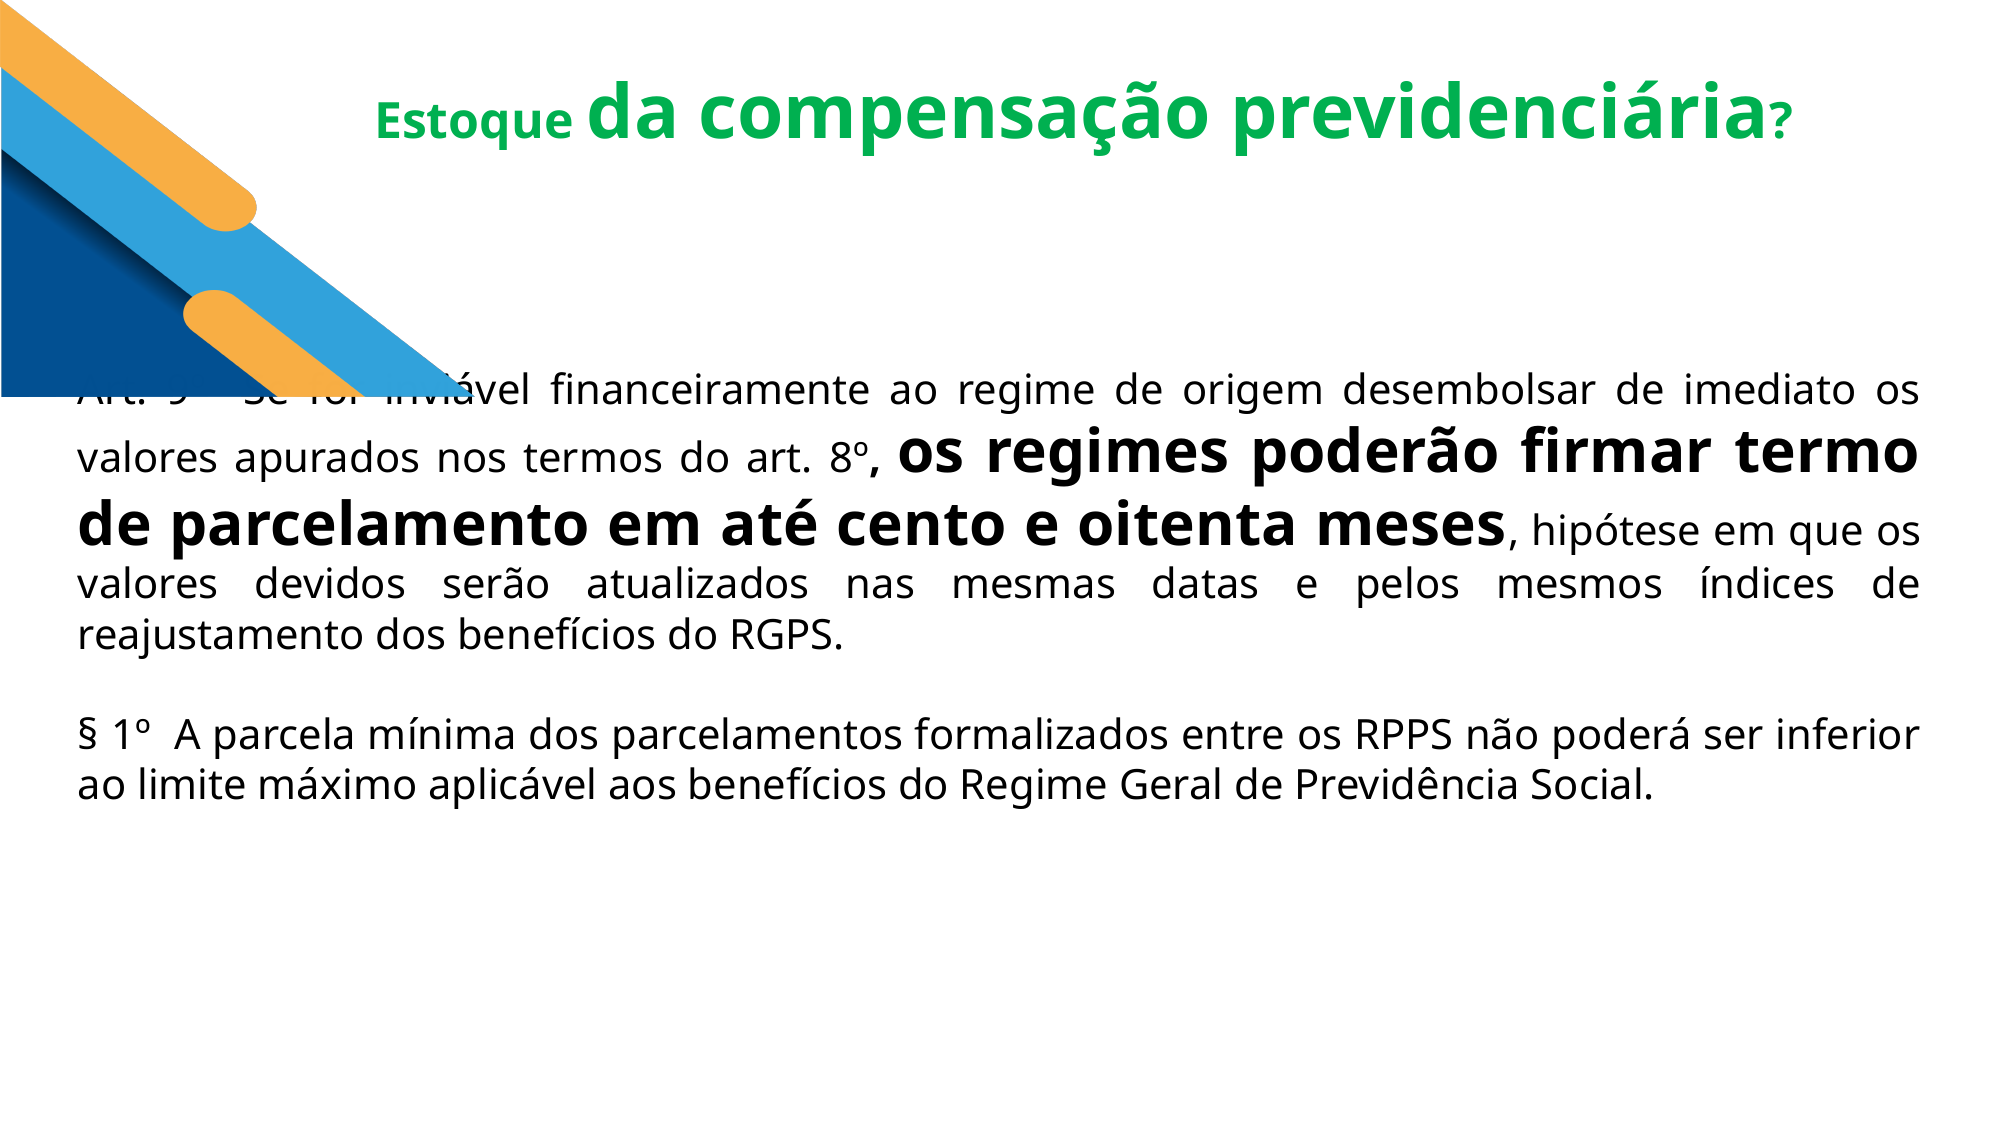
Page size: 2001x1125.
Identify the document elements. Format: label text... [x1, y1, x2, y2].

text_box Art. 9º Se for inviável financeiramente ao regime de origem desembolsar de imediato os valores apurados nos termos do art. 8º, os regimes poderão firmar termo de parcelamento em até cento e oitenta meses, hipótese em que os valores devidos serão atualizados nas mesmas datas e pelos mesmos índices de reajustamento dos benefícios do RGPS. § 1º A parcela mínima dos parcelamentos formalizados entre os RPPS não poderá ser inferior ao limite máximo aplicável aos benefícios do Regime Geral de Previdência Social. [63, 305, 1937, 815]
text_box [0, 0, 475, 397]
text_box Estoque da compensação previdenciária? [475, 55, 1808, 161]
